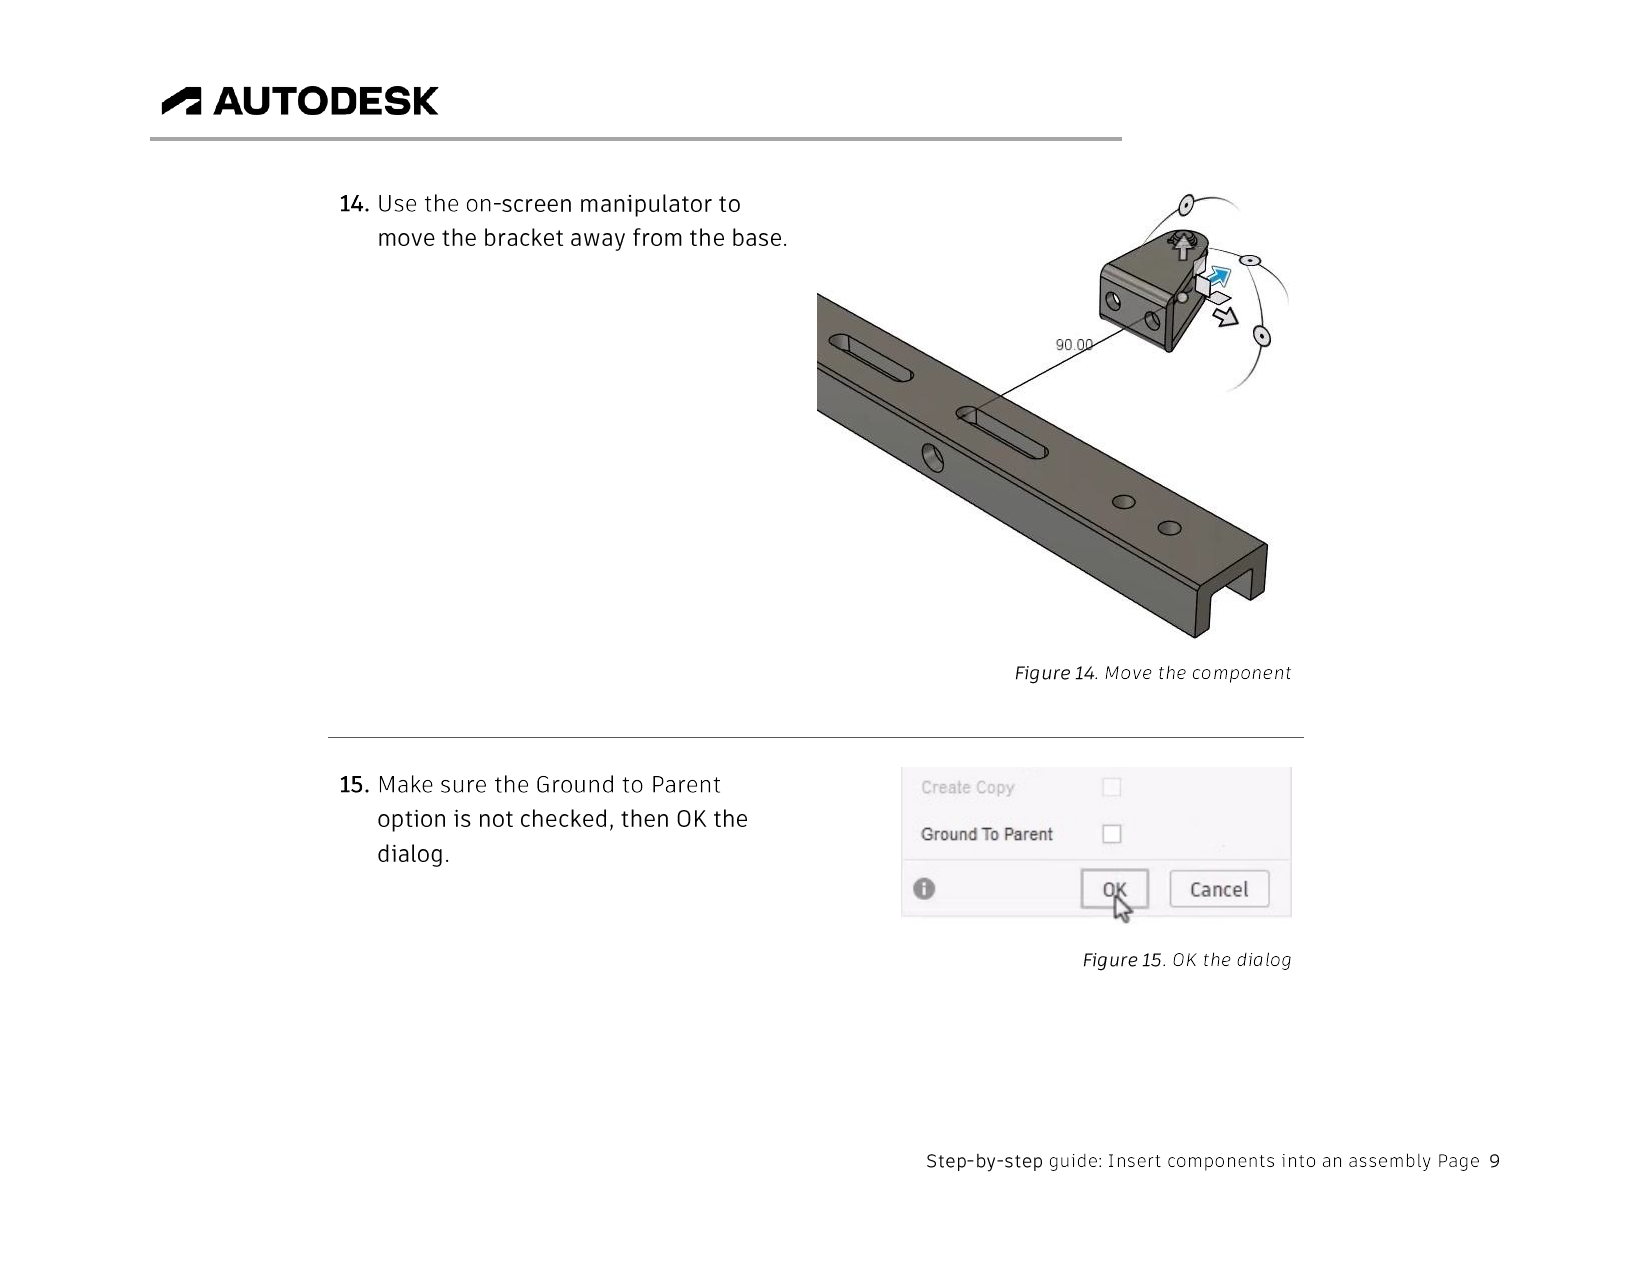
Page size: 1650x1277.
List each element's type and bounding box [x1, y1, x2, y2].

picture [900, 767, 1292, 926]
text_box [339, 768, 766, 870]
picture [817, 186, 1290, 641]
text_box [1014, 659, 1303, 687]
text_box [926, 1147, 1512, 1175]
picture [160, 86, 439, 116]
text_box [1081, 946, 1302, 974]
text_box [339, 187, 807, 254]
